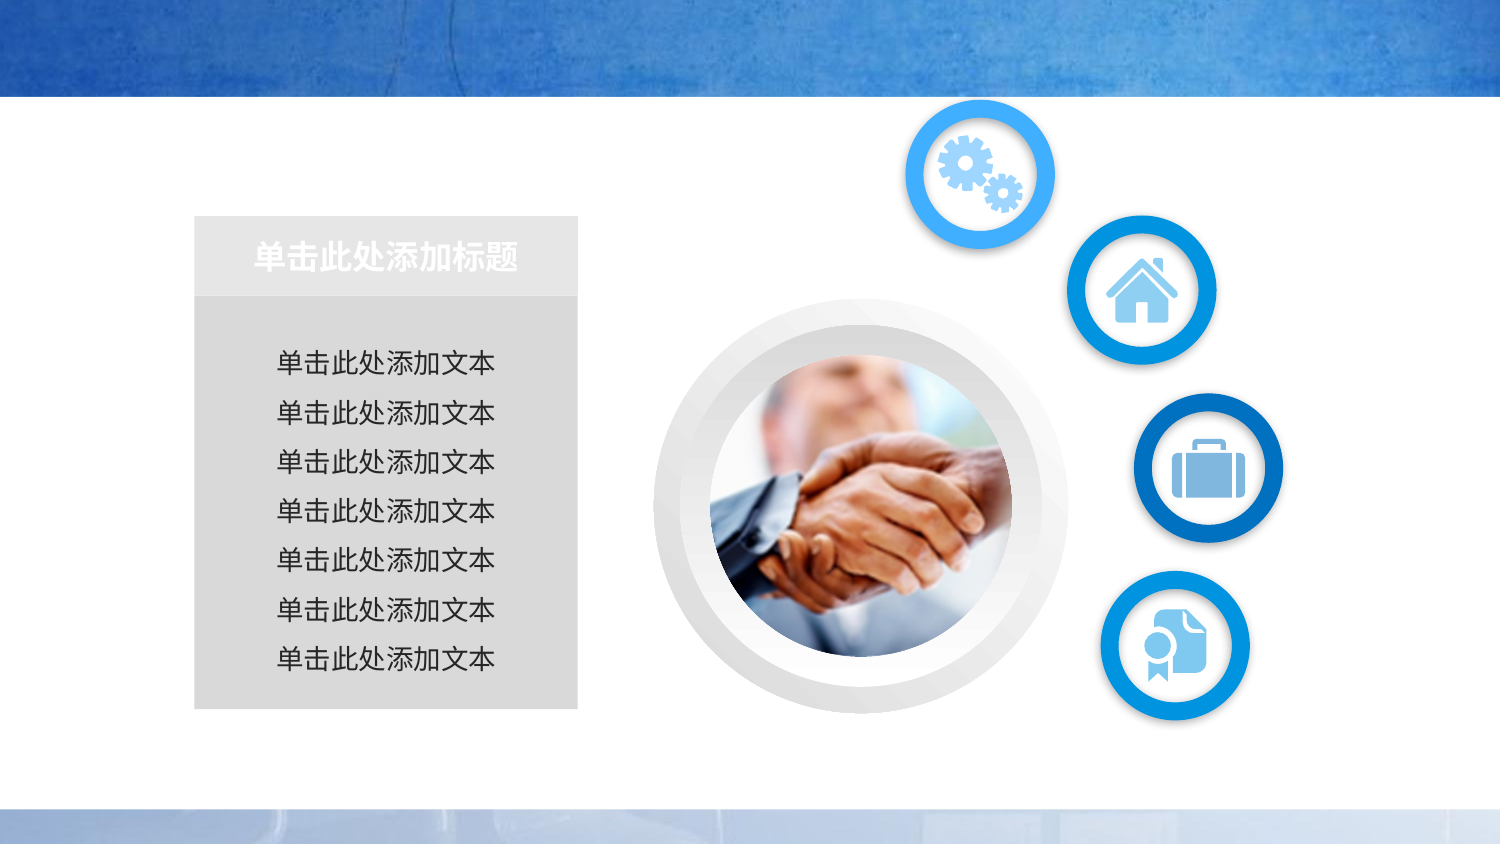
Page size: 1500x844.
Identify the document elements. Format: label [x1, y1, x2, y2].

text_box [1133, 393, 1284, 543]
text_box [194, 216, 578, 710]
picture [0, 810, 1500, 844]
text_box [653, 298, 1069, 714]
text_box [1067, 215, 1217, 365]
text_box [1100, 570, 1250, 721]
picture [0, 0, 1500, 96]
text_box [905, 99, 1055, 249]
